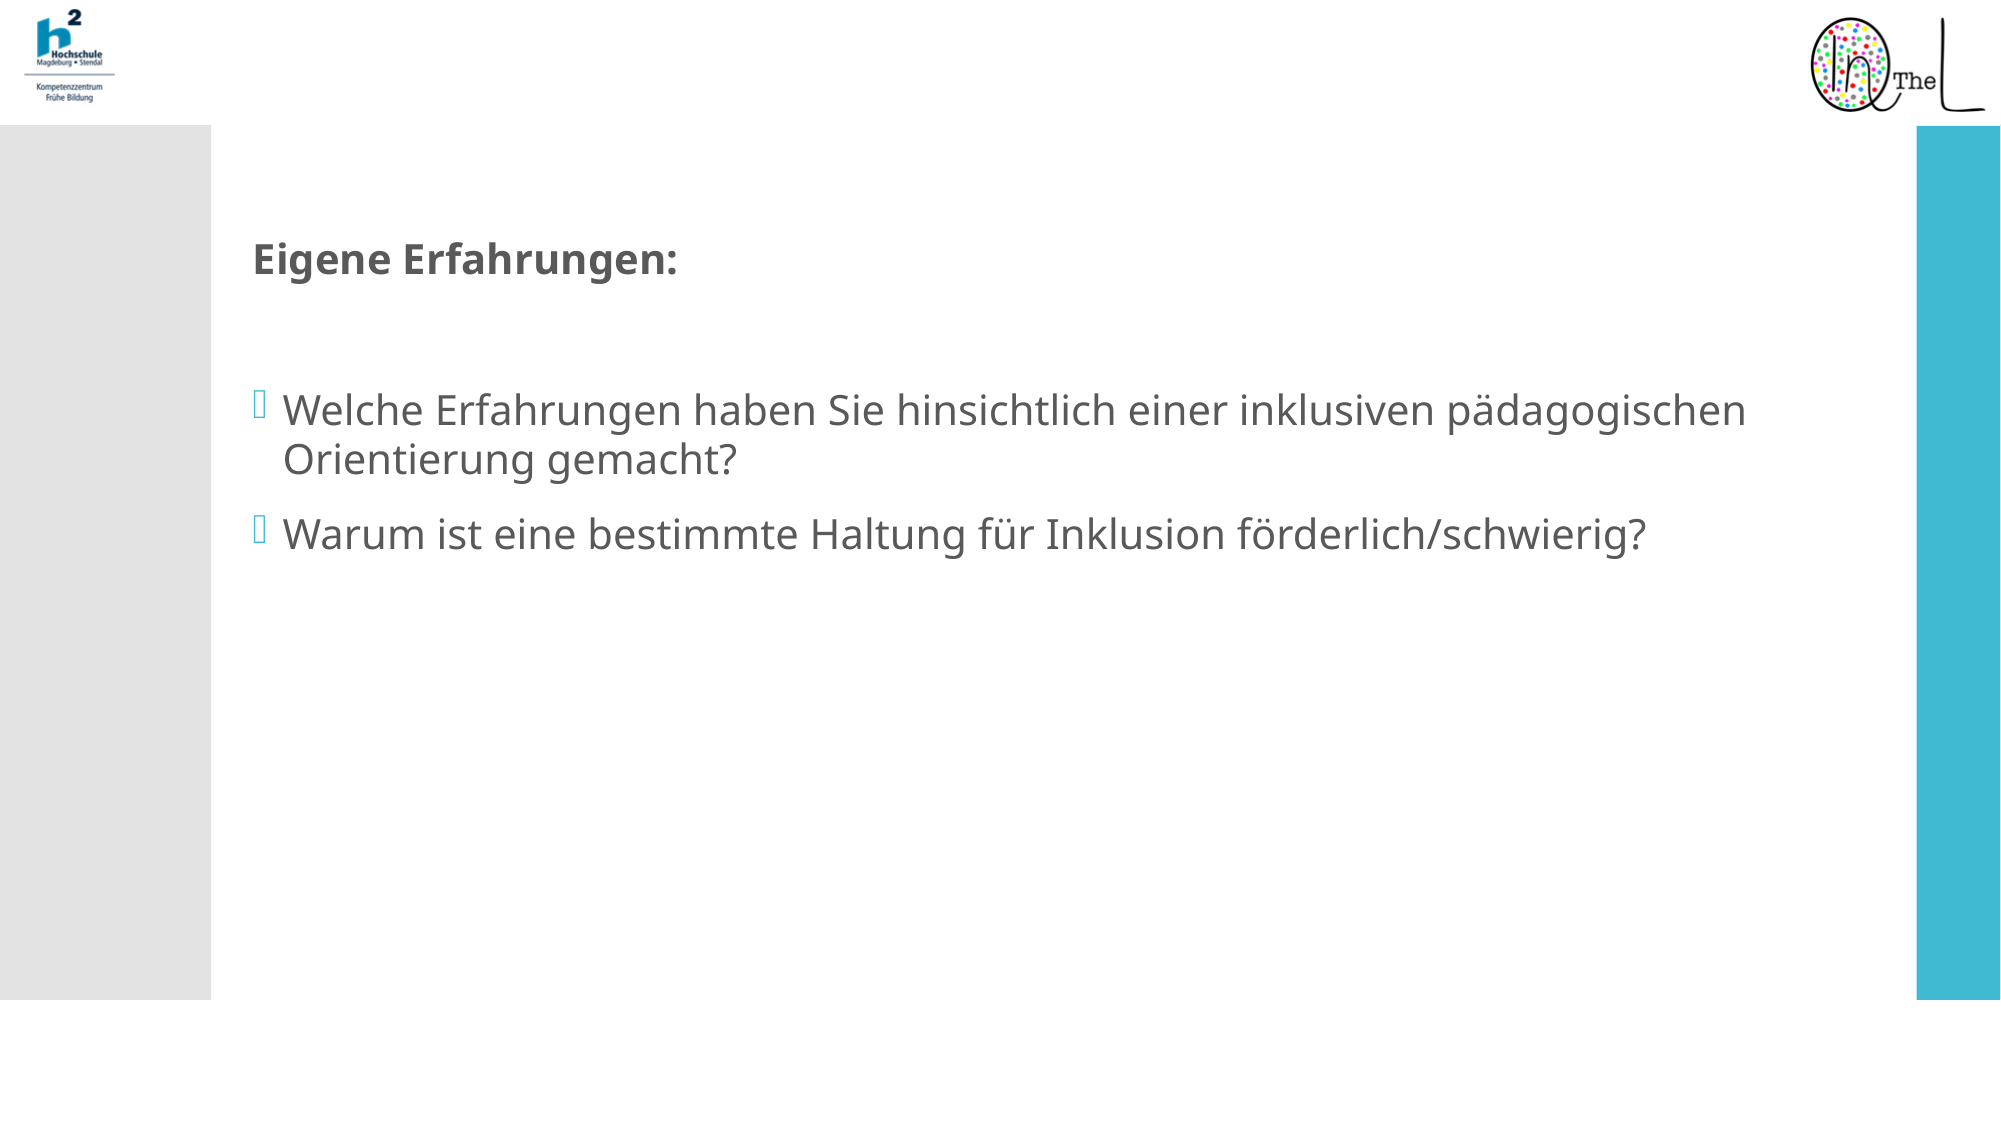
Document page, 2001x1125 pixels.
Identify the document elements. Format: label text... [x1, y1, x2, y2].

text_box [0, 0, 2000, 1125]
text_box [1916, 125, 2000, 1001]
picture [13, 0, 127, 113]
text_box [0, 124, 212, 1001]
picture [1809, 17, 1987, 113]
list Eigene Erfahrungen: Welche Erfahrungen haben Sie hinsichtlich einer inklusiven pädagogischen Orientierung gemacht? Warum ist eine bestimmte Haltung für Inklusion förderlich/schwierig? [237, 230, 1880, 617]
